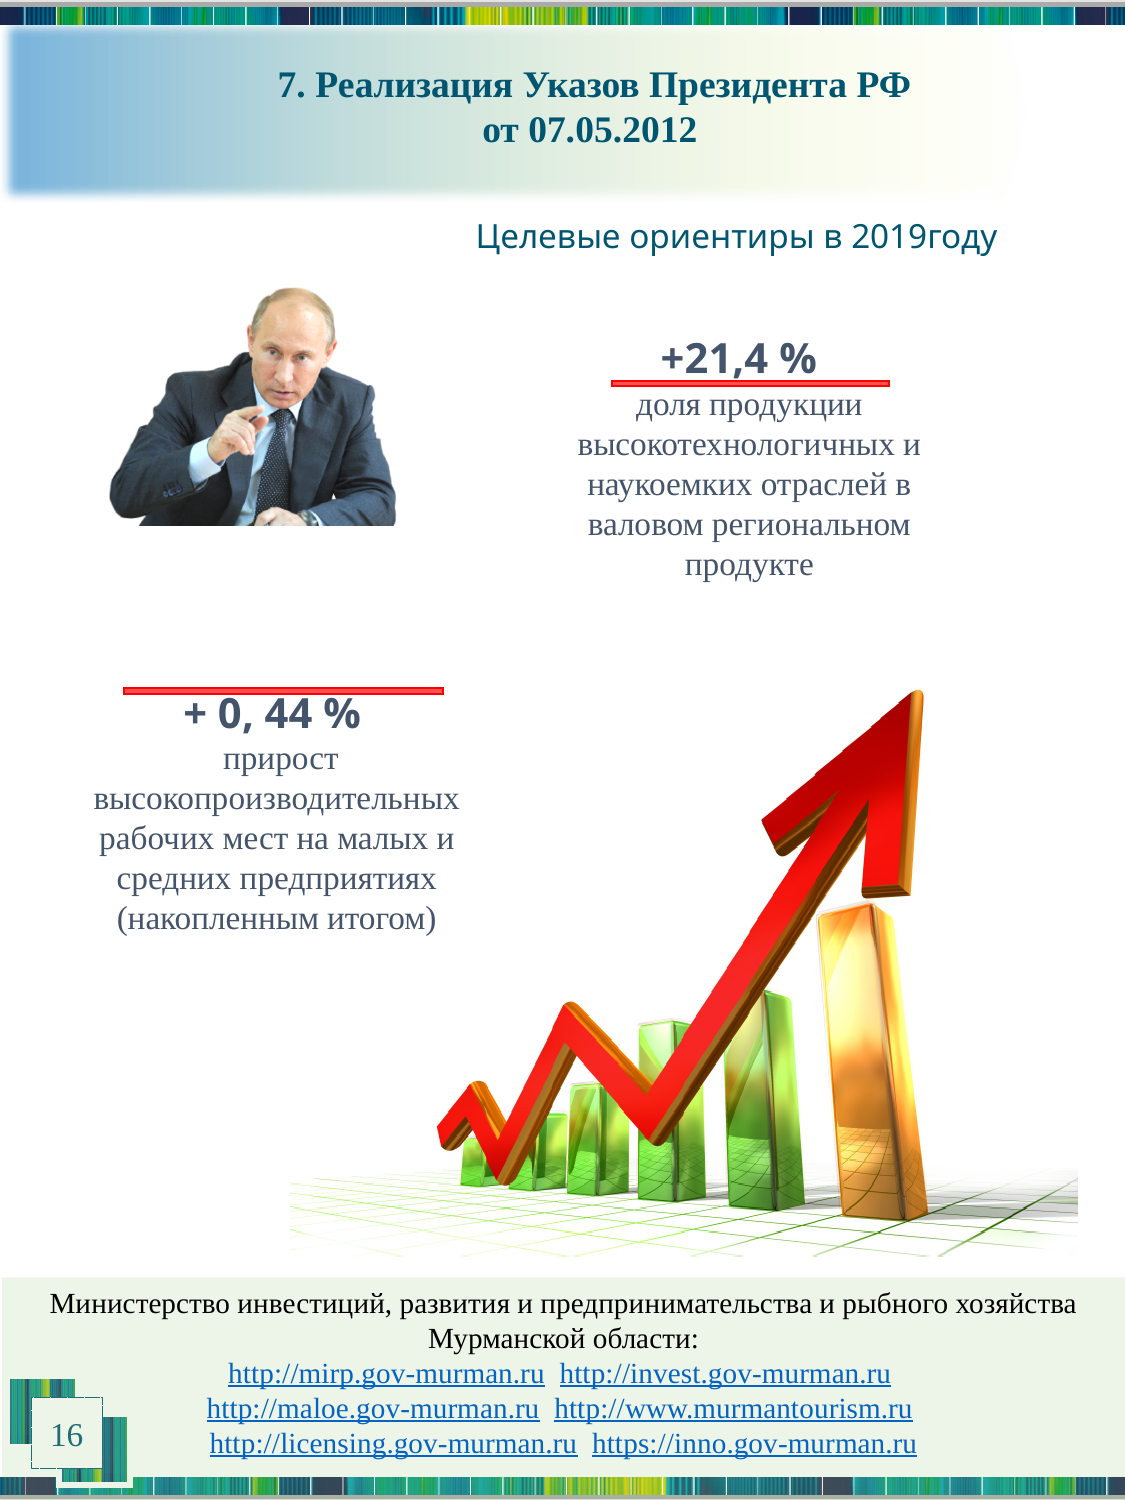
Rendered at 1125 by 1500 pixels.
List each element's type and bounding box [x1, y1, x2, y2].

text_box [0, 0, 1125, 1500]
